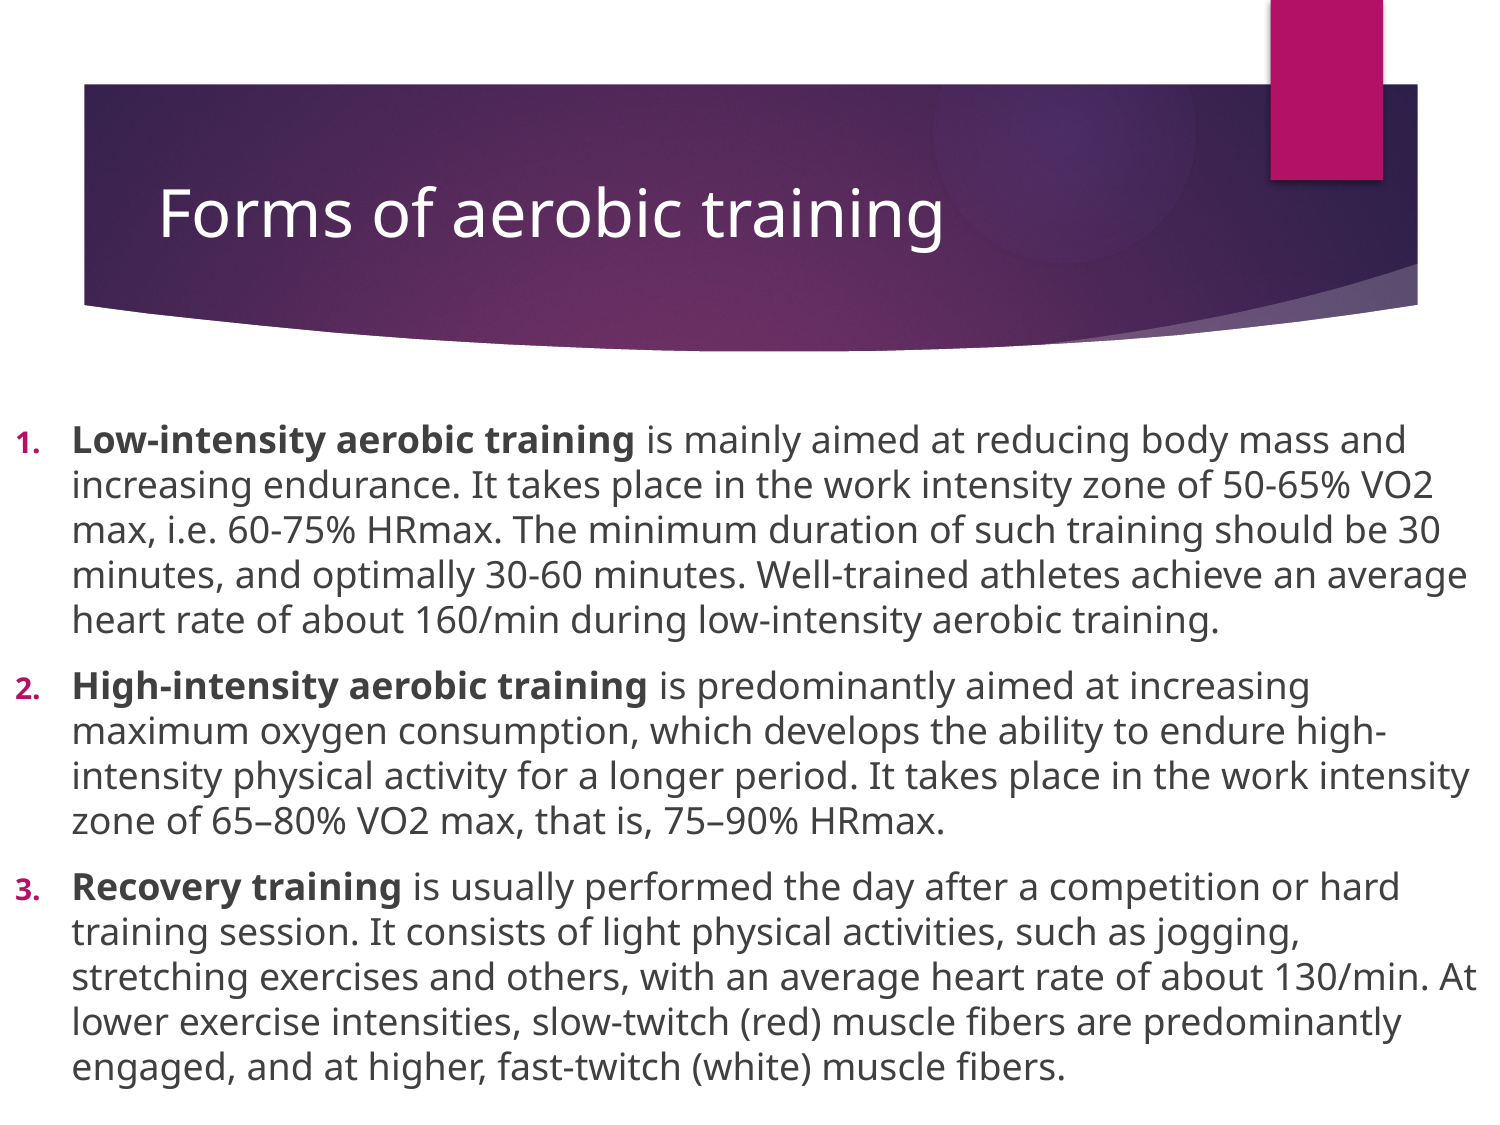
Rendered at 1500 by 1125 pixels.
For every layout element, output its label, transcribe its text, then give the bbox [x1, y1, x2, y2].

list Low-intensity aerobic training is mainly aimed at reducing body mass and increasing endurance. It takes place in the work intensity zone of 50-65% VO2 max, i.e. 60-75% HRmax. The minimum duration of such training should be 30 minutes, and optimally 30-60 minutes. Well-trained athletes achieve an average heart rate of about 160/min during low-intensity aerobic training. High-intensity aerobic training is predominantly aimed at increasing maximum oxygen consumption, which develops the ability to endure high-intensity physical activity for a longer period. It takes place in the work intensity zone of 65–80% VO2 max, that is, 75–90% HRmax. Recovery training is usually performed the day after a competition or hard training session. It consists of light physical activities, such as jogging, stretching exercises and others, with an average heart rate of about 130/min. At lower exercise intensities, slow-twitch (red) muscle fibers are predominantly engaged, and at higher, fast-twitch (white) muscle fibers. [0, 408, 1500, 1125]
title Forms of aerobic training [142, 152, 1183, 269]
